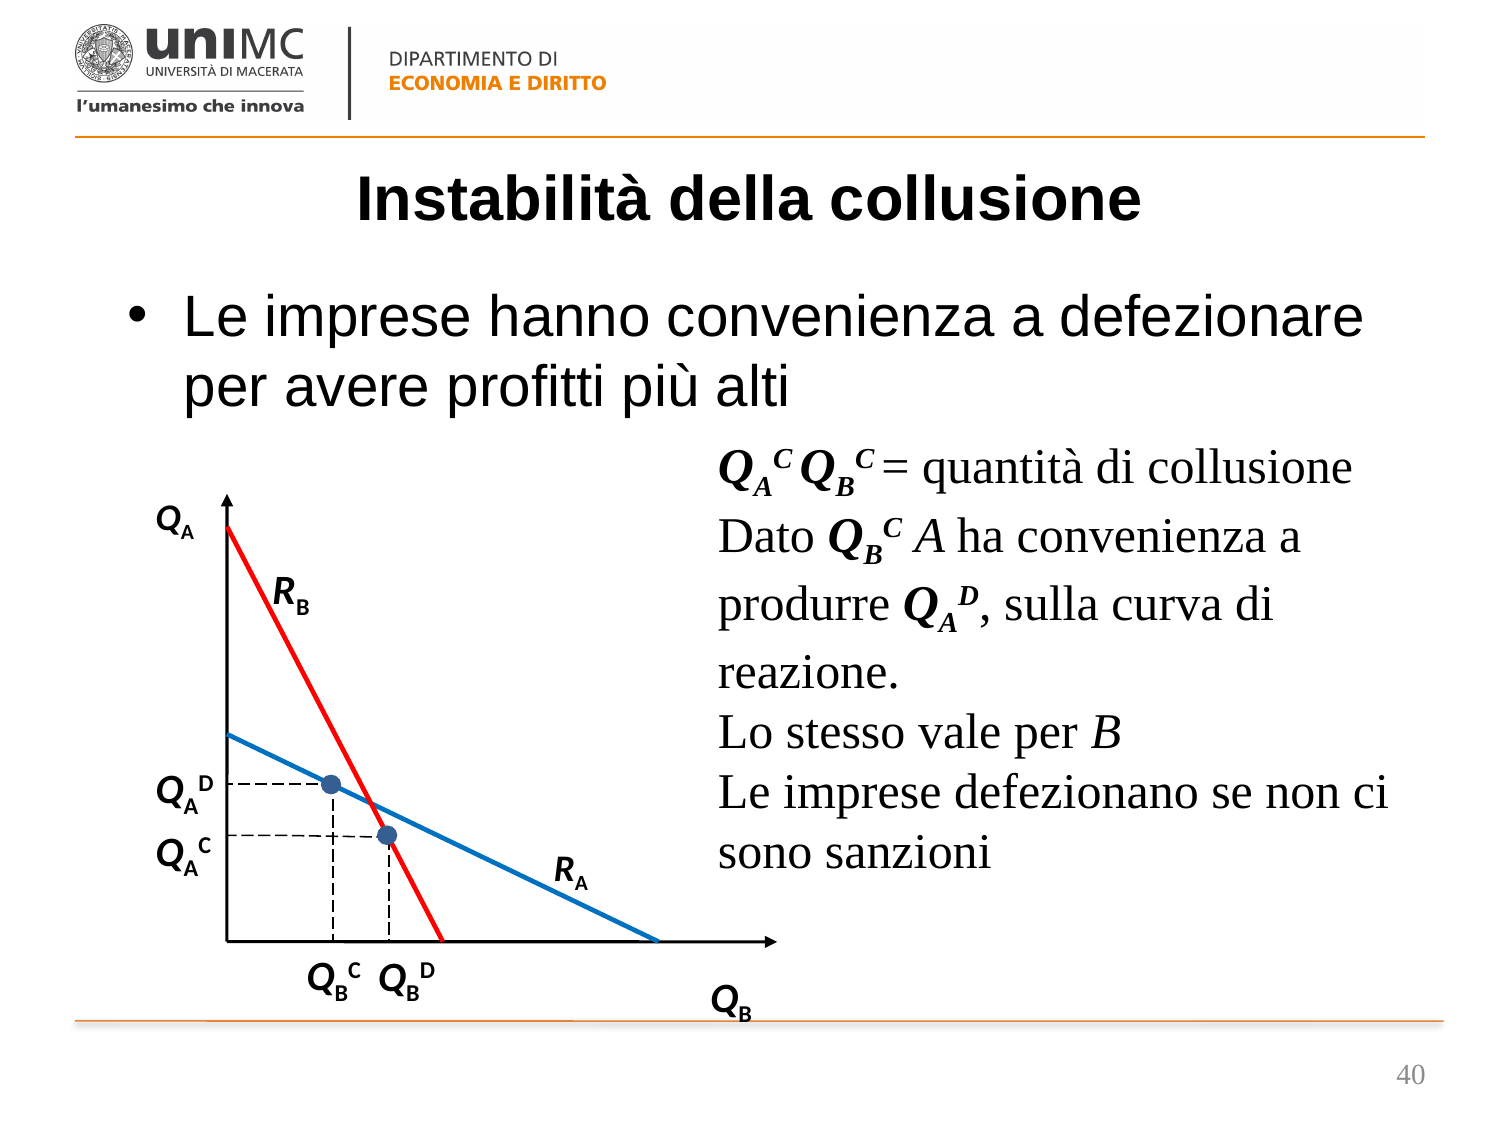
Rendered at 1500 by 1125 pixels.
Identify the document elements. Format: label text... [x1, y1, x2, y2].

picture [75, 24, 1425, 138]
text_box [140, 484, 833, 1037]
text_box QAC QBC = quantità di collusione Dato QBC A ha convenienza a produrre QAD, sulla curva di reazione. Lo stesso vale per B Le imprese defezionano se non ci sono sanzioni [703, 426, 1430, 886]
list Le imprese hanno convenienza a defezionare per avere profitti più alti [112, 271, 1388, 439]
title Instabilità della collusione [75, 149, 1425, 241]
slide_number 40 [1091, 1042, 1442, 1103]
